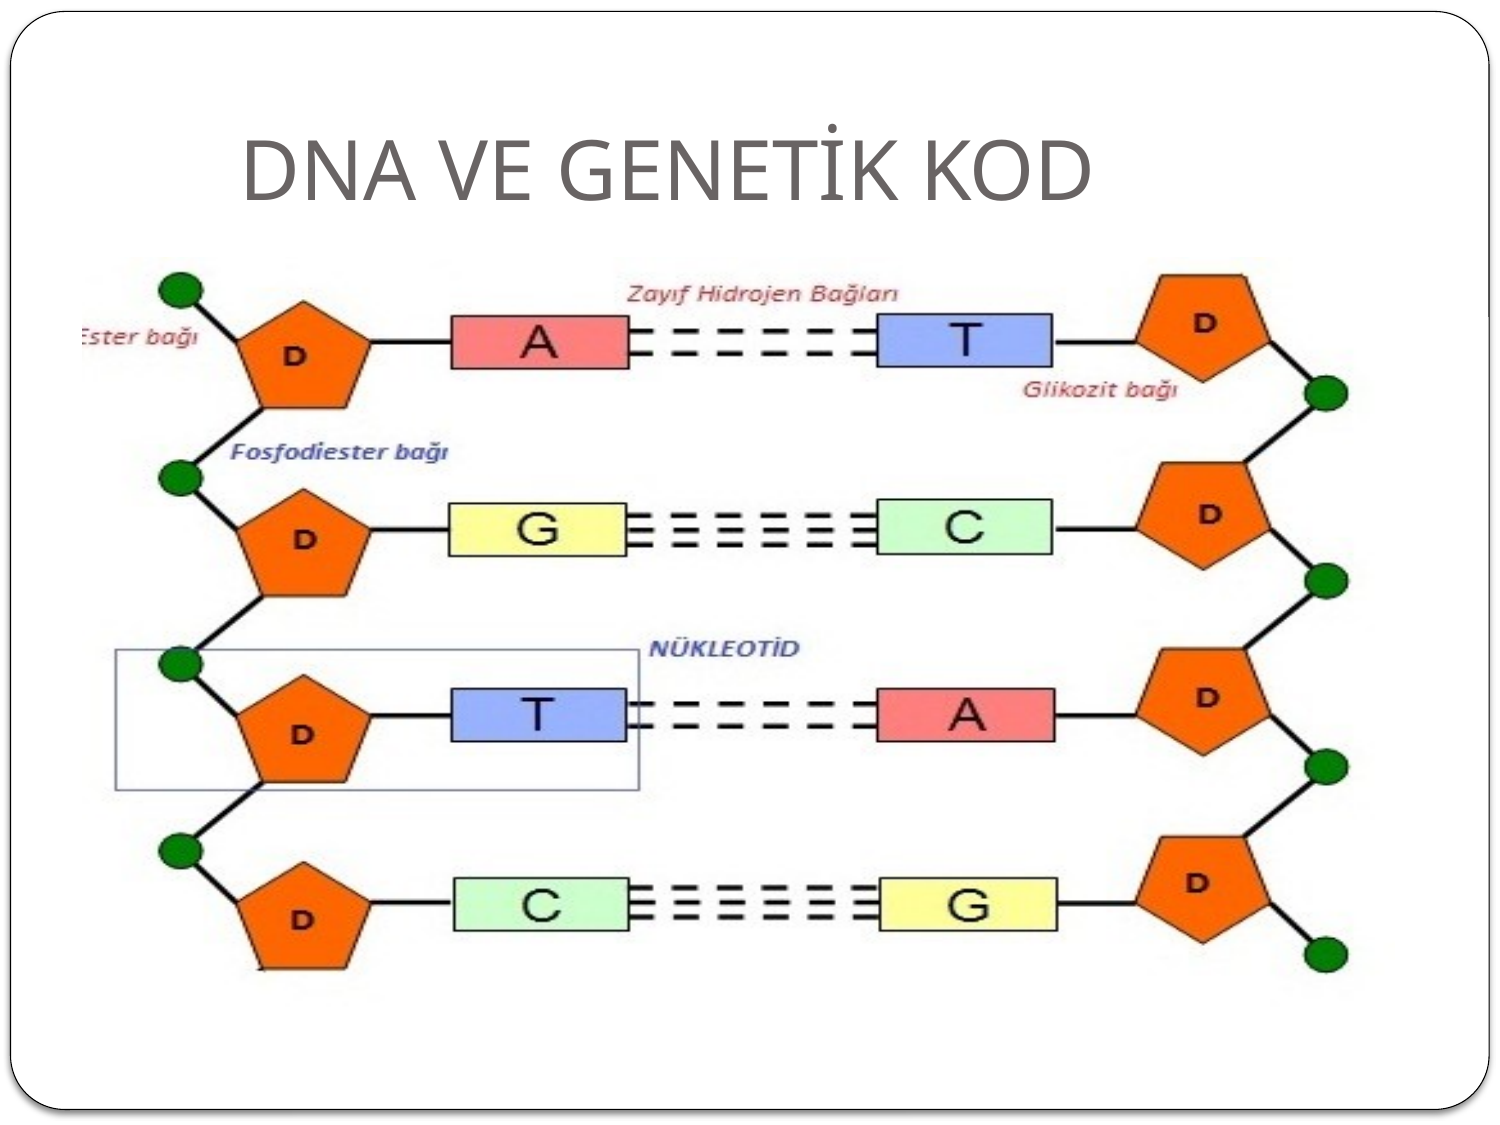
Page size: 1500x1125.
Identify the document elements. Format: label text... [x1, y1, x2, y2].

picture [81, 257, 1395, 1020]
text_box [25, 0, 76, 27]
title DNA VE GENETİK KOD [225, 45, 1500, 233]
